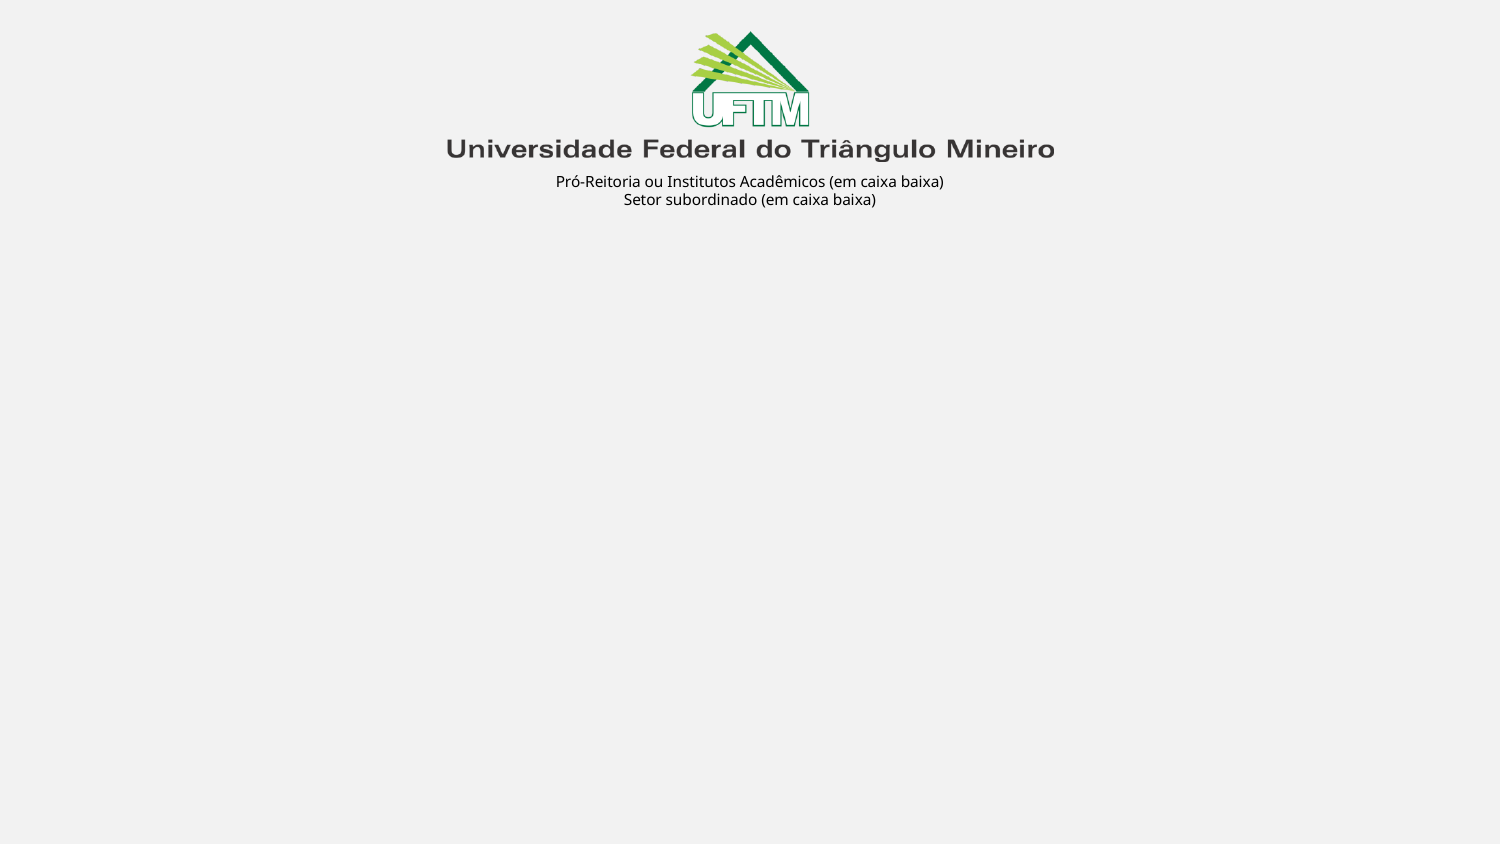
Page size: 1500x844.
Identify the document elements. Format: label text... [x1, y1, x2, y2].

title Pró-Reitoria ou Institutos Acadêmicos (em caixa baixa) Setor subordinado (em caixa baixa) [112, 164, 1388, 235]
picture [444, 31, 1054, 162]
